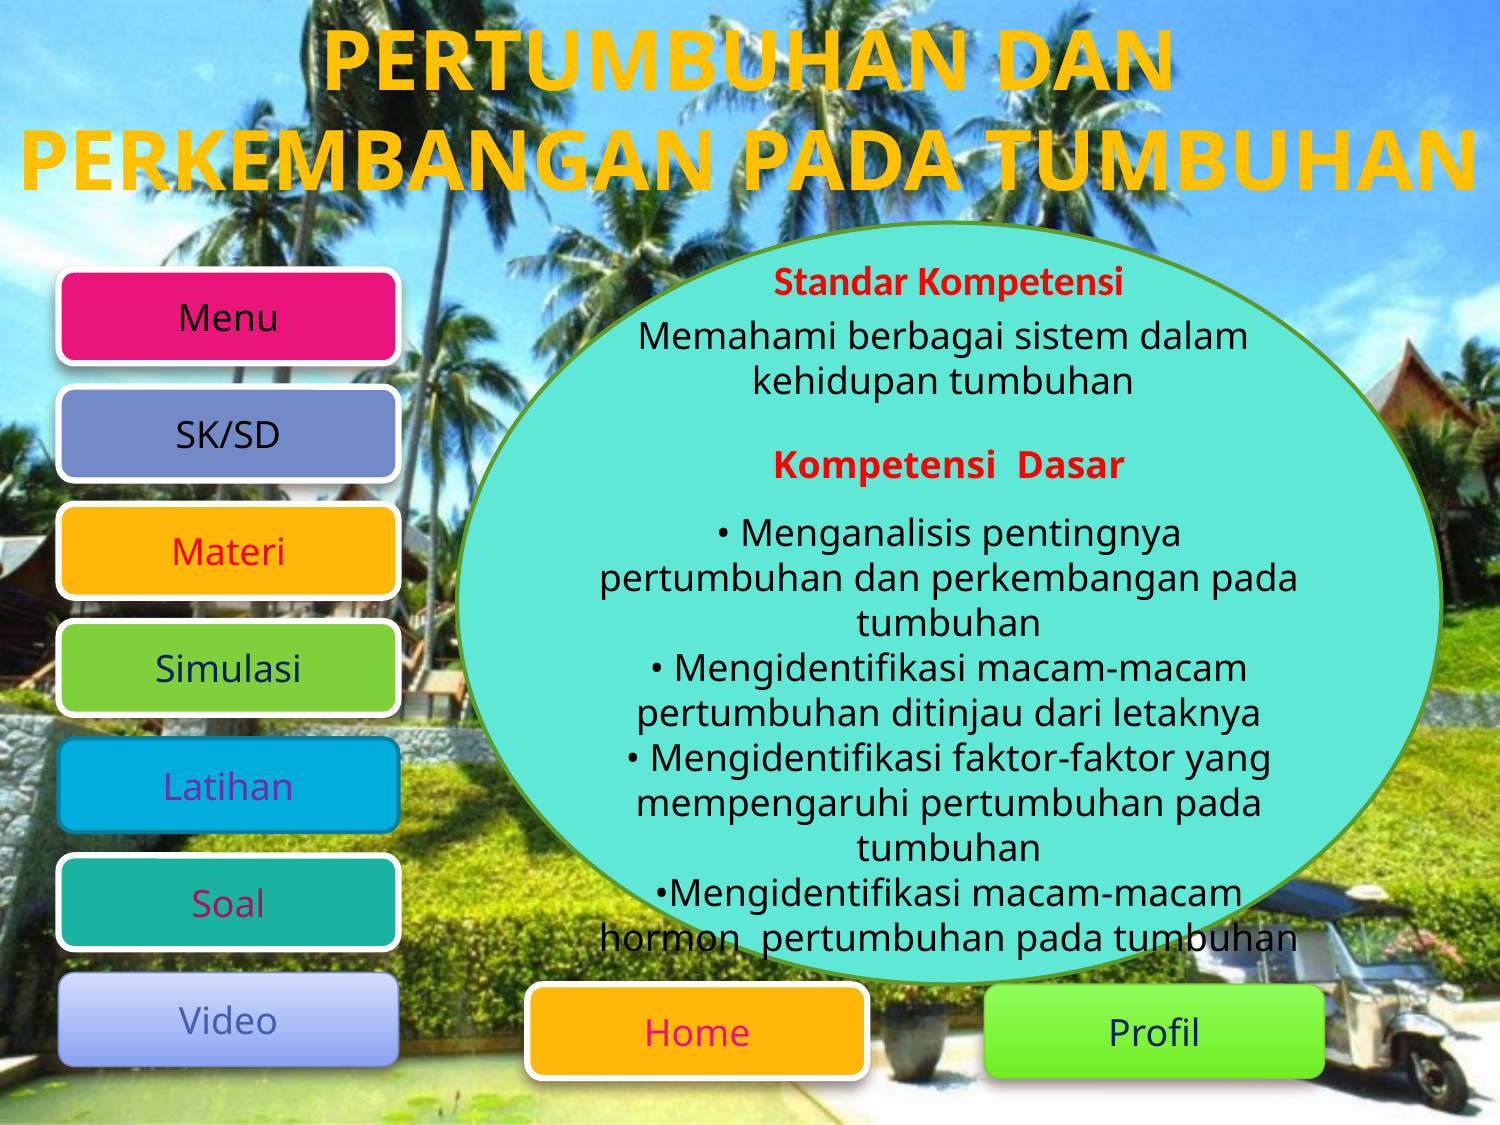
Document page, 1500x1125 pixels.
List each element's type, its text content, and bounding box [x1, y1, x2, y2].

text_box Kompetensi Dasar • Menganalisis pentingnya pertumbuhan dan perkembangan pada tumbuhan • Mengidentifikasi macam-macam pertumbuhan ditinjau dari letaknya • Mengidentifikasi faktor-faktor yang mempengaruhi pertumbuhan pada tumbuhan •Mengidentifikasi macam-macam hormon pertumbuhan pada tumbuhan [574, 433, 1325, 966]
text_box PERTUMBUHAN DAN PERKEMBANGAN PADA TUMBUHAN [0, 0, 1500, 215]
picture [0, 215, 1500, 1125]
text_box Standar Kompetensi [632, 246, 1266, 304]
text_box Memahami berbagai sistem dalam kehidupan tumbuhan [597, 304, 1289, 433]
